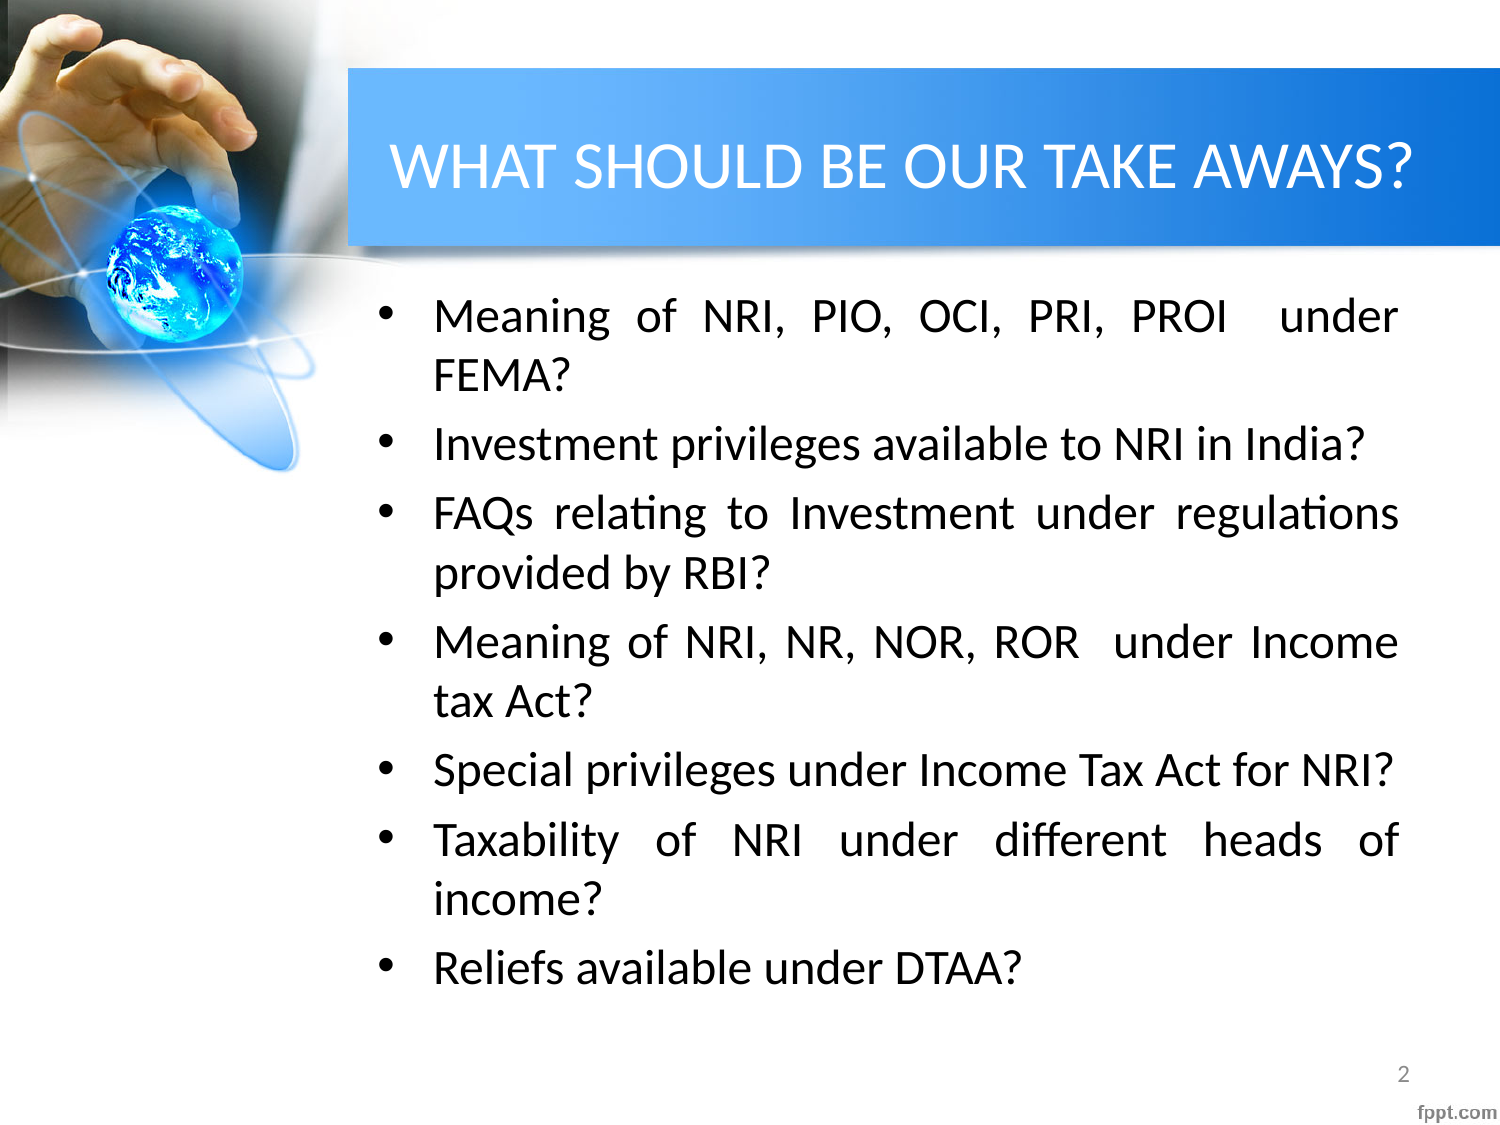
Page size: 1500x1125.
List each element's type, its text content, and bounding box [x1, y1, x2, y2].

title WHAT SHOULD BE OUR TAKE AWAYS? [374, 111, 1452, 212]
picture [0, 0, 1500, 1125]
slide_number 2 [1074, 1042, 1425, 1103]
list Meaning of NRI, PIO, OCI, PRI, PROI under FEMA? Investment privileges available to NRI in India? FAQs relating to Investment under regulations provided by RBI? Meaning of NRI, NR, NOR, ROR under Income tax Act? Special privileges under Income Tax Act for NRI? Taxability of NRI under different heads of income? Reliefs available under DTAA? [362, 275, 1415, 1027]
